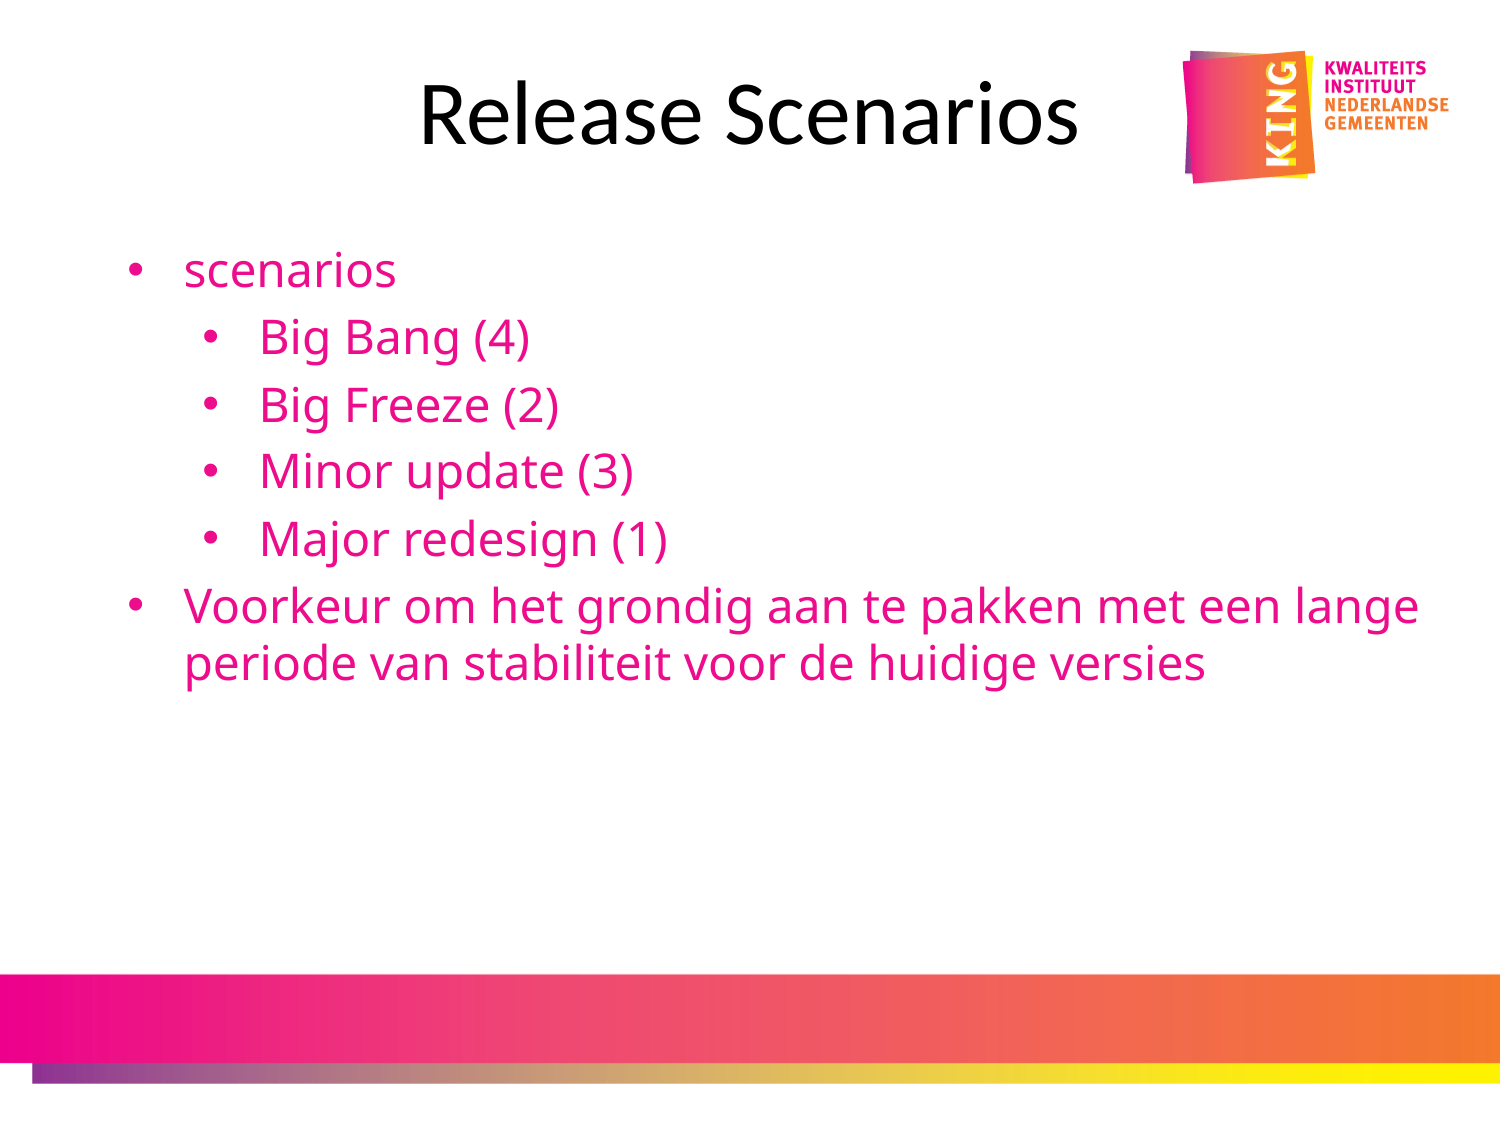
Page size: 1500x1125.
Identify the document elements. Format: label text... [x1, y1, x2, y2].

title Release Scenarios [75, 45, 1425, 233]
picture [0, 0, 1500, 1125]
list scenarios Big Bang (4) Big Freeze (2) Minor update (3) Major redesign (1) Voorkeur om het grondig aan te pakken met een lange periode van stabiliteit voor de huidige versies [112, 232, 1500, 975]
